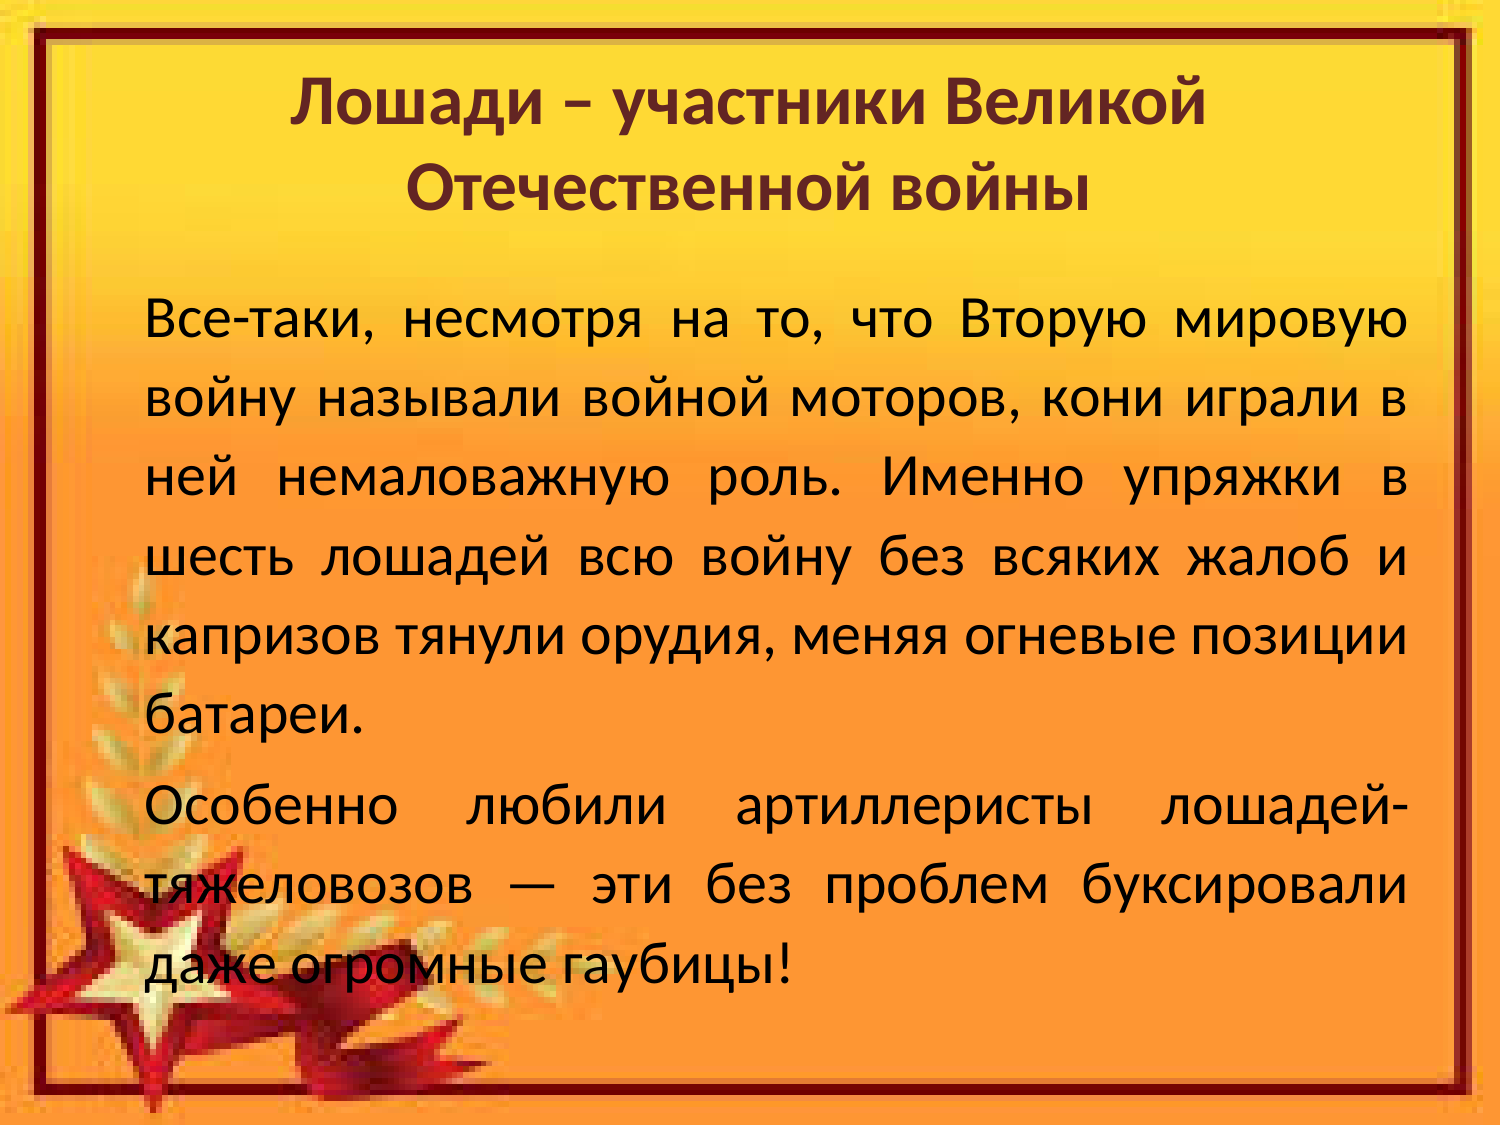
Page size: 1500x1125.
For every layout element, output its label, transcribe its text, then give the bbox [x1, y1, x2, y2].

picture [0, 0, 1500, 1125]
list Все-таки, несмотря на то, что Вторую мировую войну называли войной моторов, кони играли в ней немаловажную роль. Именно упряжки в шесть лошадей всю войну без всяких жалоб и капризов тянули орудия, меняя огневые позиции батареи. Особенно любили артиллеристы лошадей-тяжеловозов — эти без проблем буксировали даже огромные гаубицы! [74, 262, 1426, 1006]
title Лошади – участники Великой Отечественной войны [74, 44, 1426, 233]
